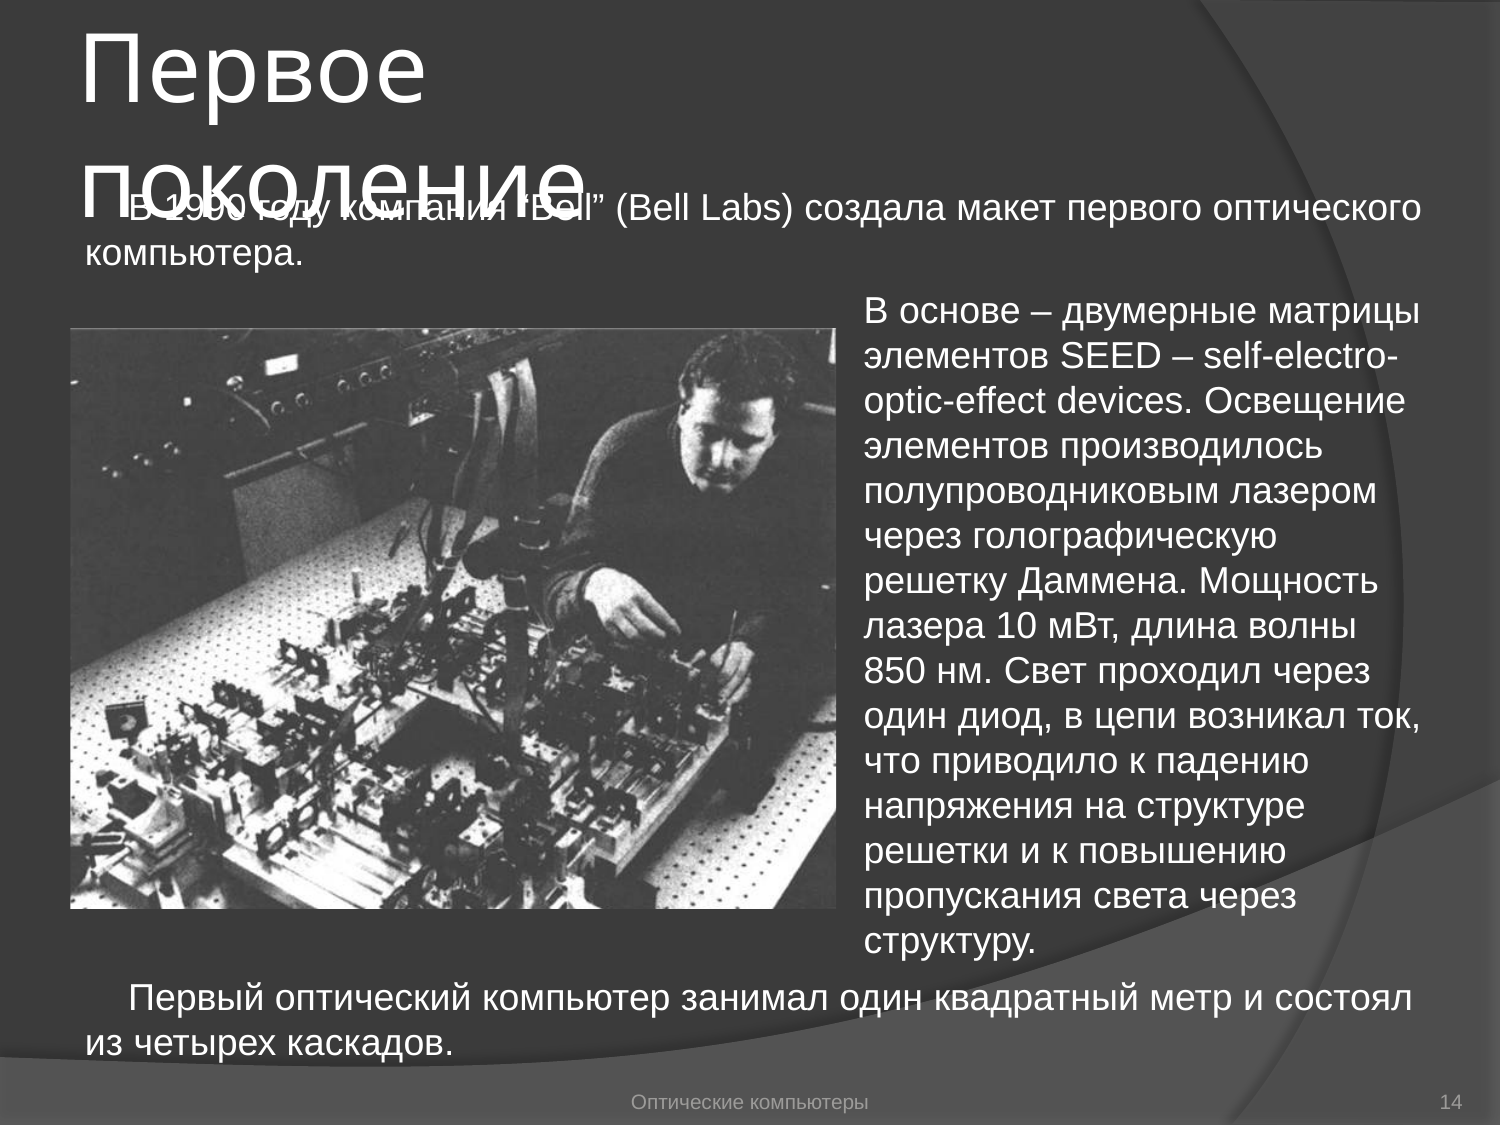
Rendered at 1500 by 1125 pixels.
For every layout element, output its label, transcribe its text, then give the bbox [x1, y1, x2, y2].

slide_number 14 [1337, 1053, 1463, 1114]
footer Оптические компьютеры [512, 1053, 988, 1114]
picture [70, 327, 837, 909]
list В 1990 году компания “Bell” (Bell Labs) создала макет первого оптического компьютера. В основе – двумерные матрицы элементов SEED – self-electro-optic-effect devices. Освещение элементов производилось полупроводниковым лазером через голографическую решетку Даммена. Мощность лазера 10 мВт, длина волны 850 нм. Свет проходил через один диод, в цепи возникал ток, что приводило к падению напряжения на структуре решетки и к повышению пропускания света через структуру. Первый оптический компьютер занимал один квадратный метр и состоял из четырех каскадов. [70, 175, 1442, 1067]
title Первое поколение [70, 46, 875, 175]
